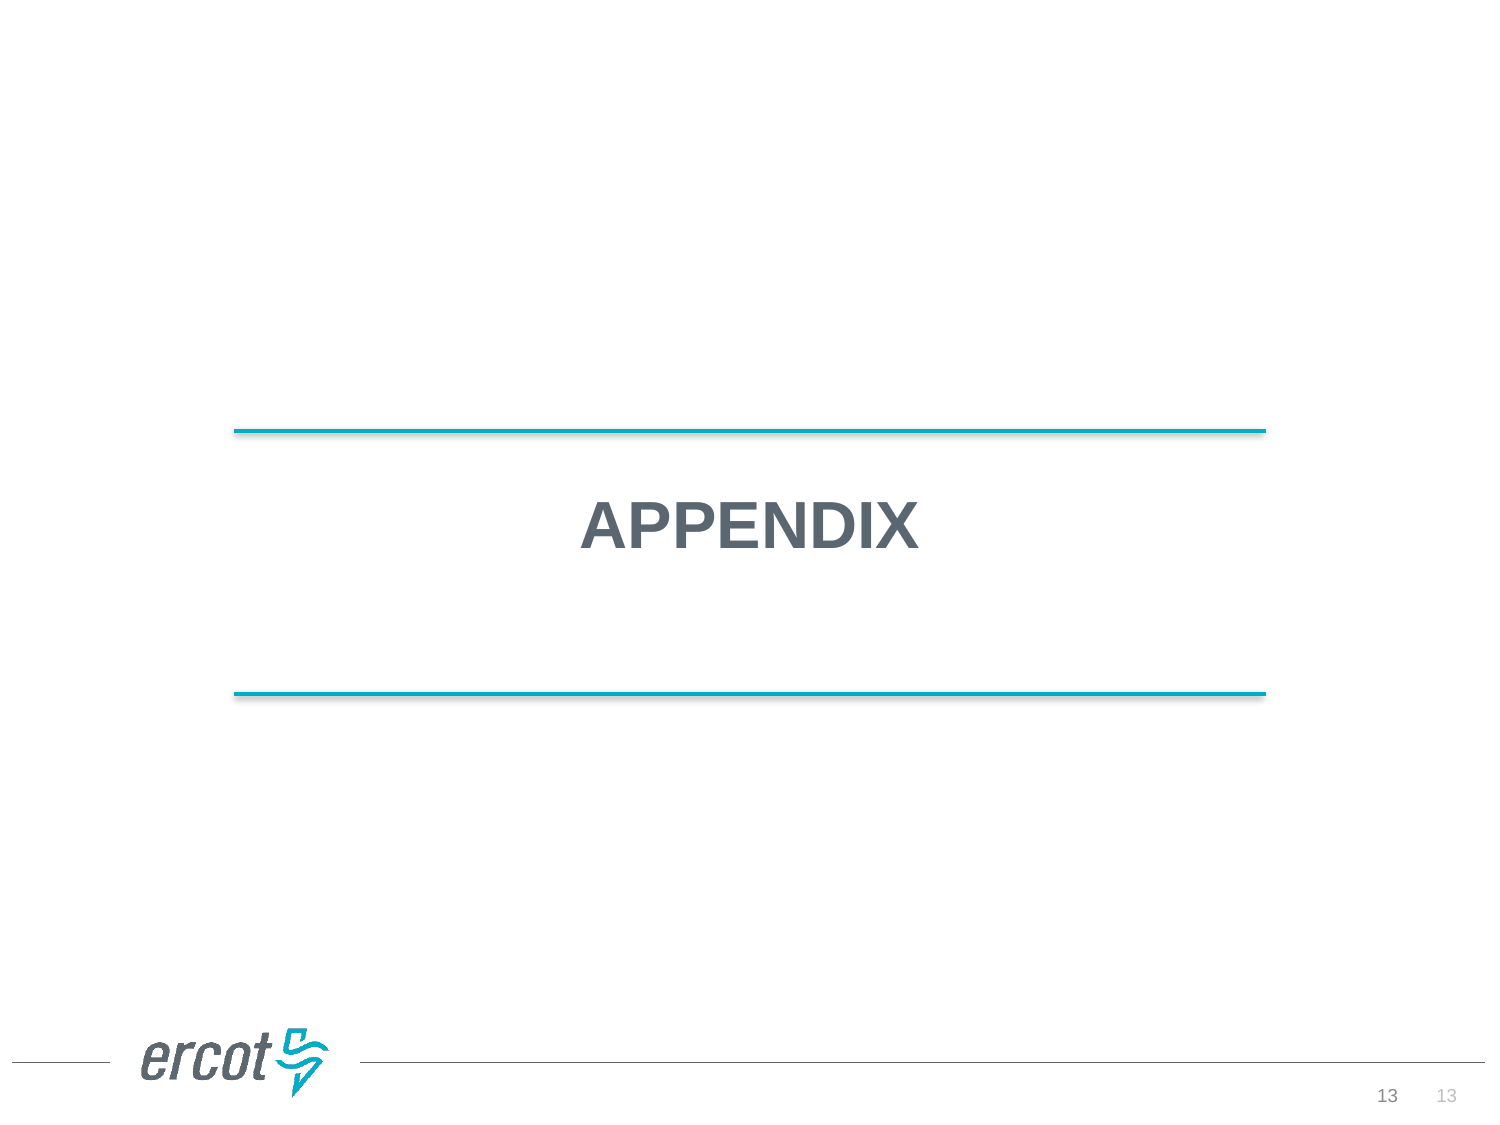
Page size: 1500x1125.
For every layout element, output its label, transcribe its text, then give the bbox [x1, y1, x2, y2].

slide_number 13 [1350, 1077, 1425, 1113]
picture [137, 1024, 332, 1100]
list Appendix [234, 474, 1266, 638]
